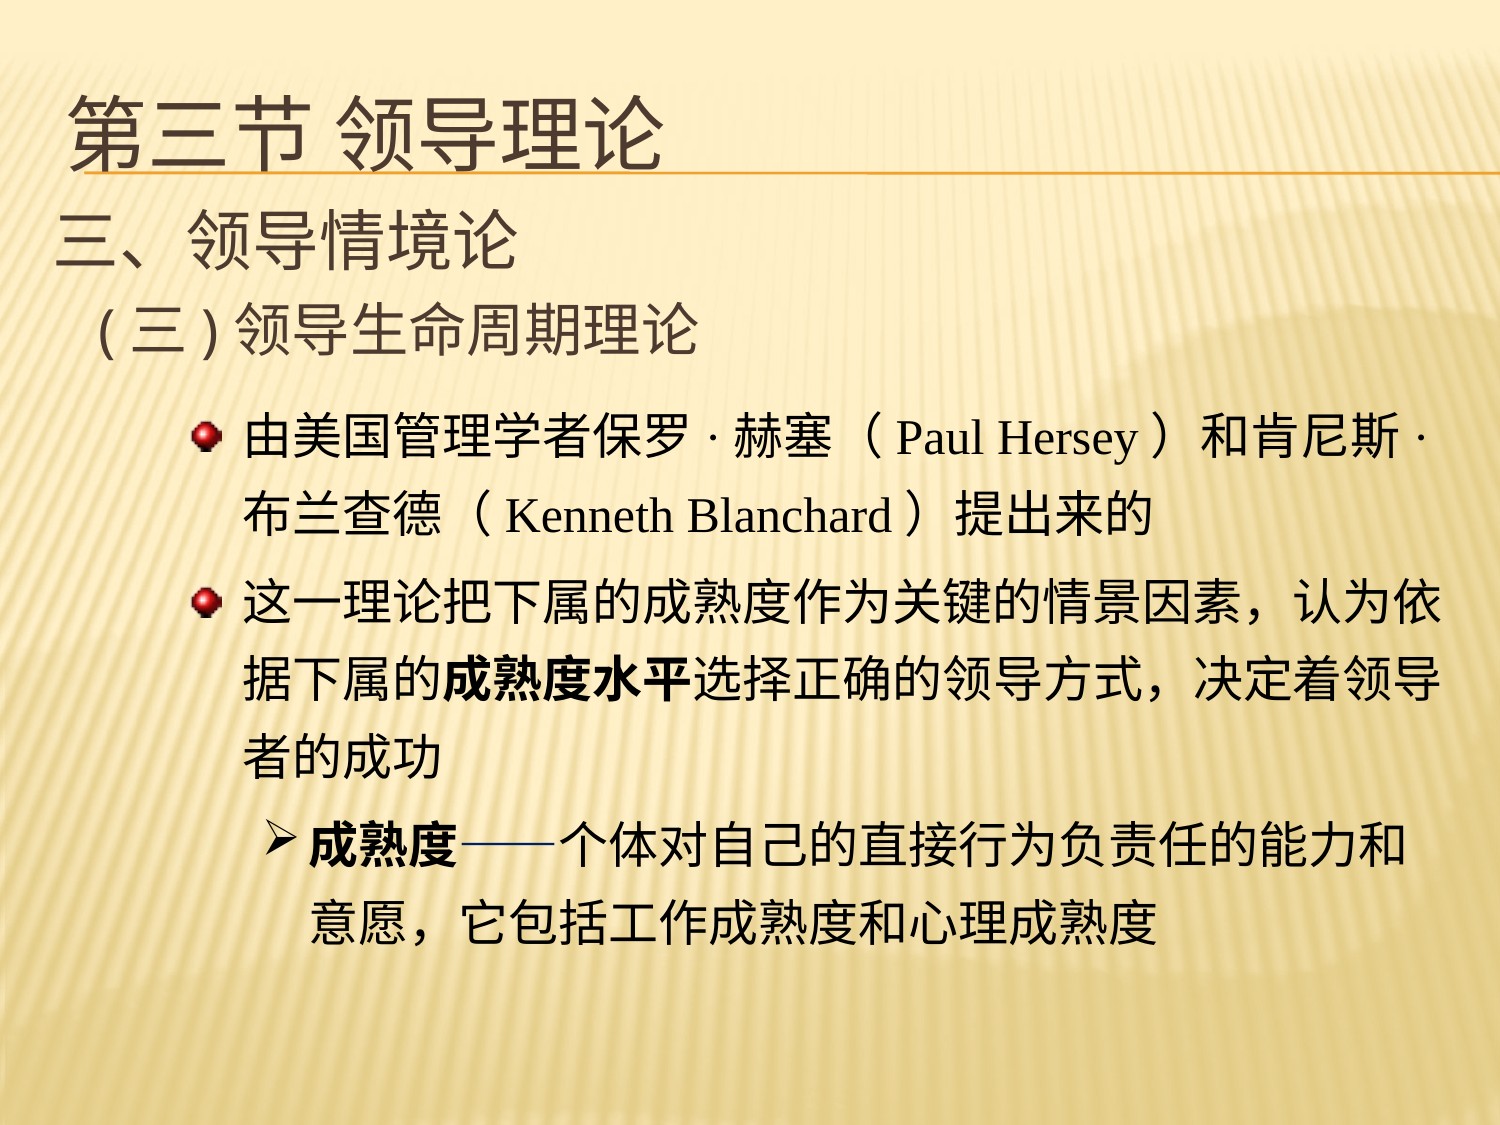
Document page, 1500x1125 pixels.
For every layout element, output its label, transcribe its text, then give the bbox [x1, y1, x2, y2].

title 第三节 领导理论 [50, 63, 1475, 201]
text_box 由美国管理学者保罗·赫塞（Paul Hersey）和肯尼斯·布兰查德（Kenneth Blanchard）提出来的 这一理论把下属的成熟度作为关键的情景因素，认为依据下属的成熟度水平选择正确的领导方式，决定着领导者的成功 成熟度——个体对自己的直接行为负责任的能力和意愿，它包括工作成熟度和心理成熟度 [171, 378, 1463, 1020]
picture [186, 582, 222, 618]
picture [186, 416, 222, 452]
list 三、领导情境论 (三)领导生命周期理论 [37, 200, 1463, 304]
